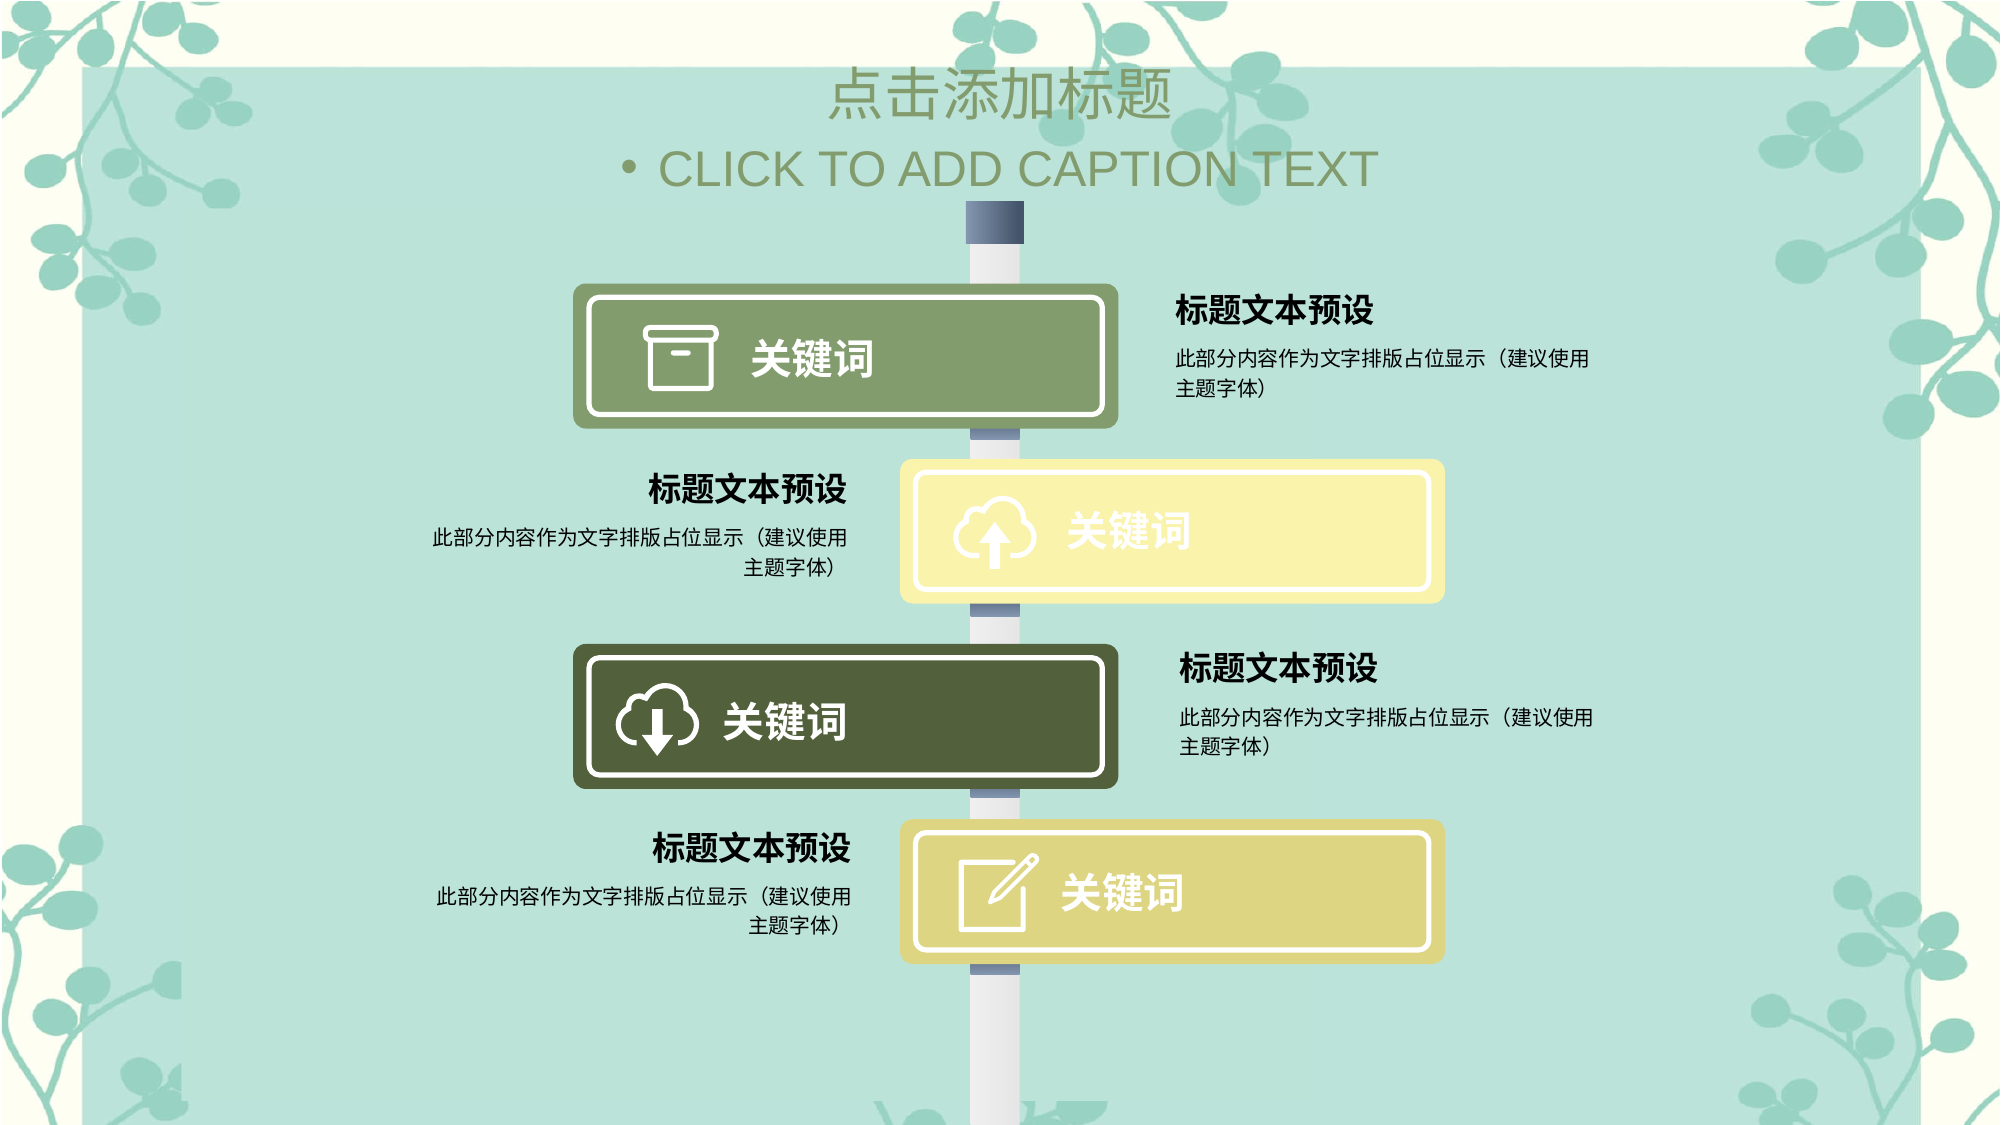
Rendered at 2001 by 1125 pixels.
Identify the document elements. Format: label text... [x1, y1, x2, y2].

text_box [953, 495, 1037, 569]
text_box 标题文本预设 [1164, 640, 1397, 691]
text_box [965, 429, 1024, 458]
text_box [573, 643, 1119, 789]
text_box 标题文本预设 [630, 461, 863, 512]
text_box 此部分内容作为文字排版占位显示（建议使用主题字体） [1164, 691, 1617, 783]
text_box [642, 324, 719, 392]
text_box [899, 458, 1445, 604]
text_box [573, 283, 1119, 429]
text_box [899, 819, 1445, 964]
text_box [958, 852, 1040, 932]
picture [4, 2, 2000, 1125]
text_box 标题文本预设 [634, 819, 867, 871]
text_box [965, 964, 1024, 1125]
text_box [965, 789, 1024, 819]
text_box 此部分内容作为文字排版占位显示（建议使用主题字体） [1160, 333, 1613, 425]
text_box 此部分内容作为文字排版占位显示（建议使用主题字体） [410, 512, 863, 604]
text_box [965, 201, 1024, 283]
text_box CLICK TO ADD CAPTION TEXT [549, 135, 1450, 180]
text_box 点击添加标题 [383, 58, 1617, 136]
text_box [965, 604, 1024, 643]
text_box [615, 682, 700, 756]
text_box 标题文本预设 [1160, 281, 1393, 333]
text_box 此部分内容作为文字排版占位显示（建议使用主题字体） [414, 871, 867, 962]
